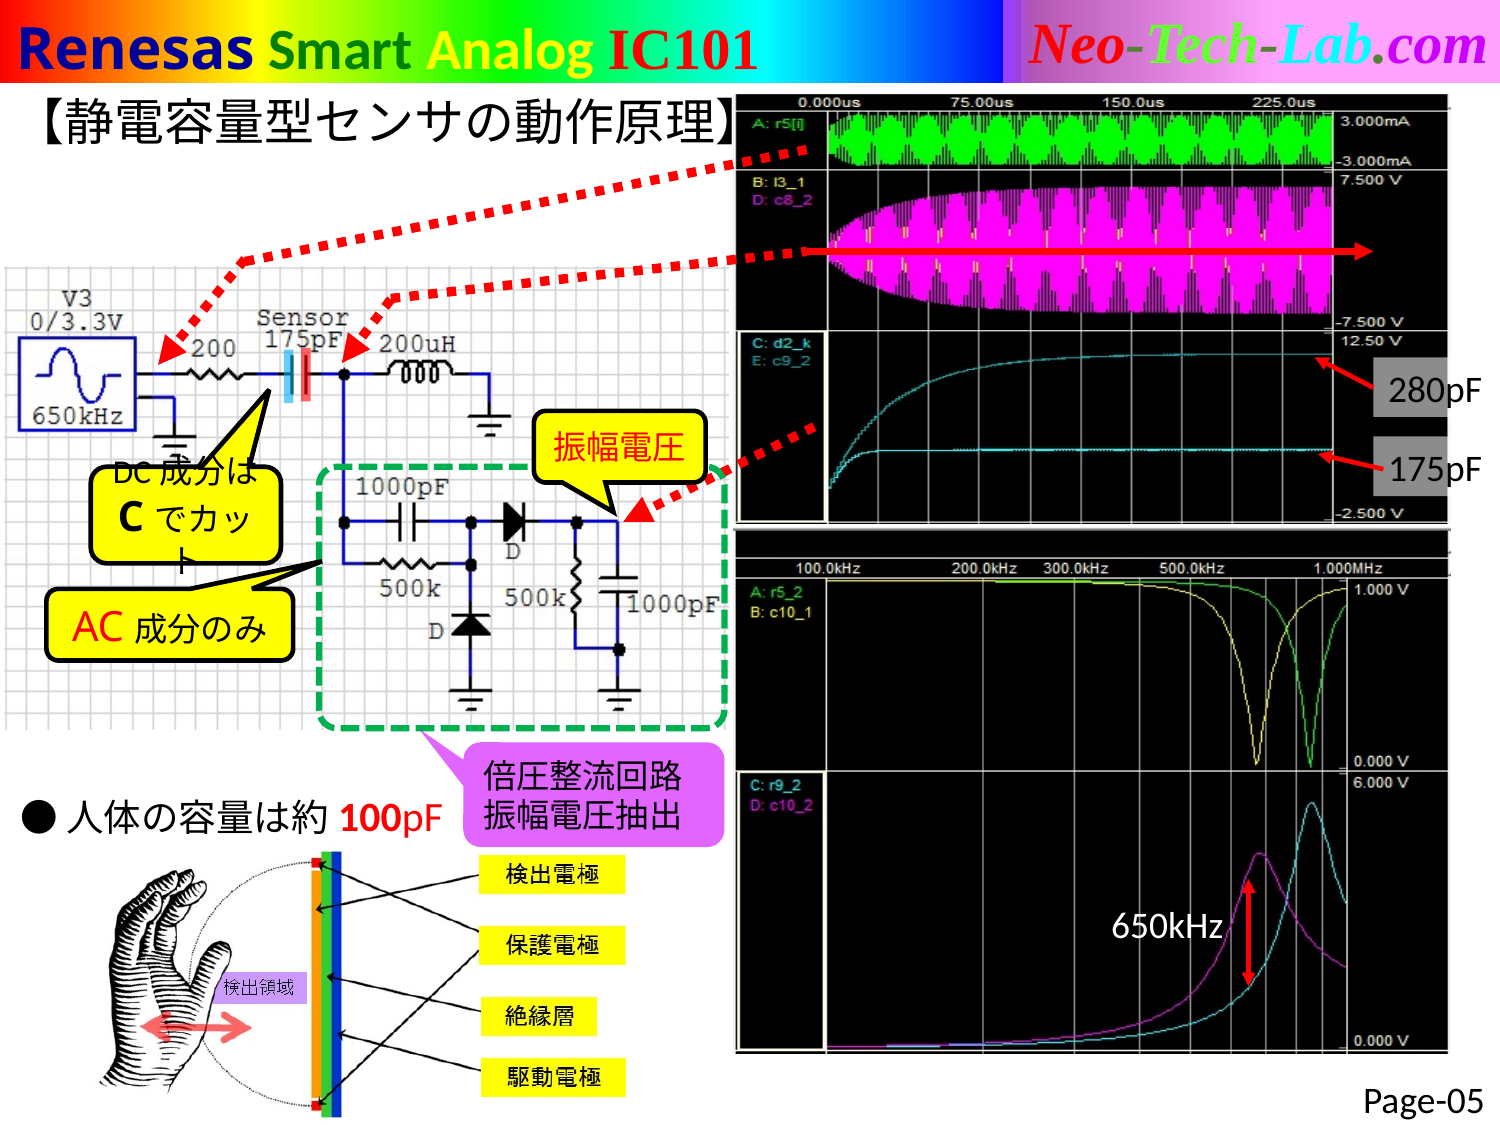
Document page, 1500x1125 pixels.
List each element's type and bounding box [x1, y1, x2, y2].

text_box [0, 0, 1500, 82]
text_box [0, 82, 1500, 1122]
